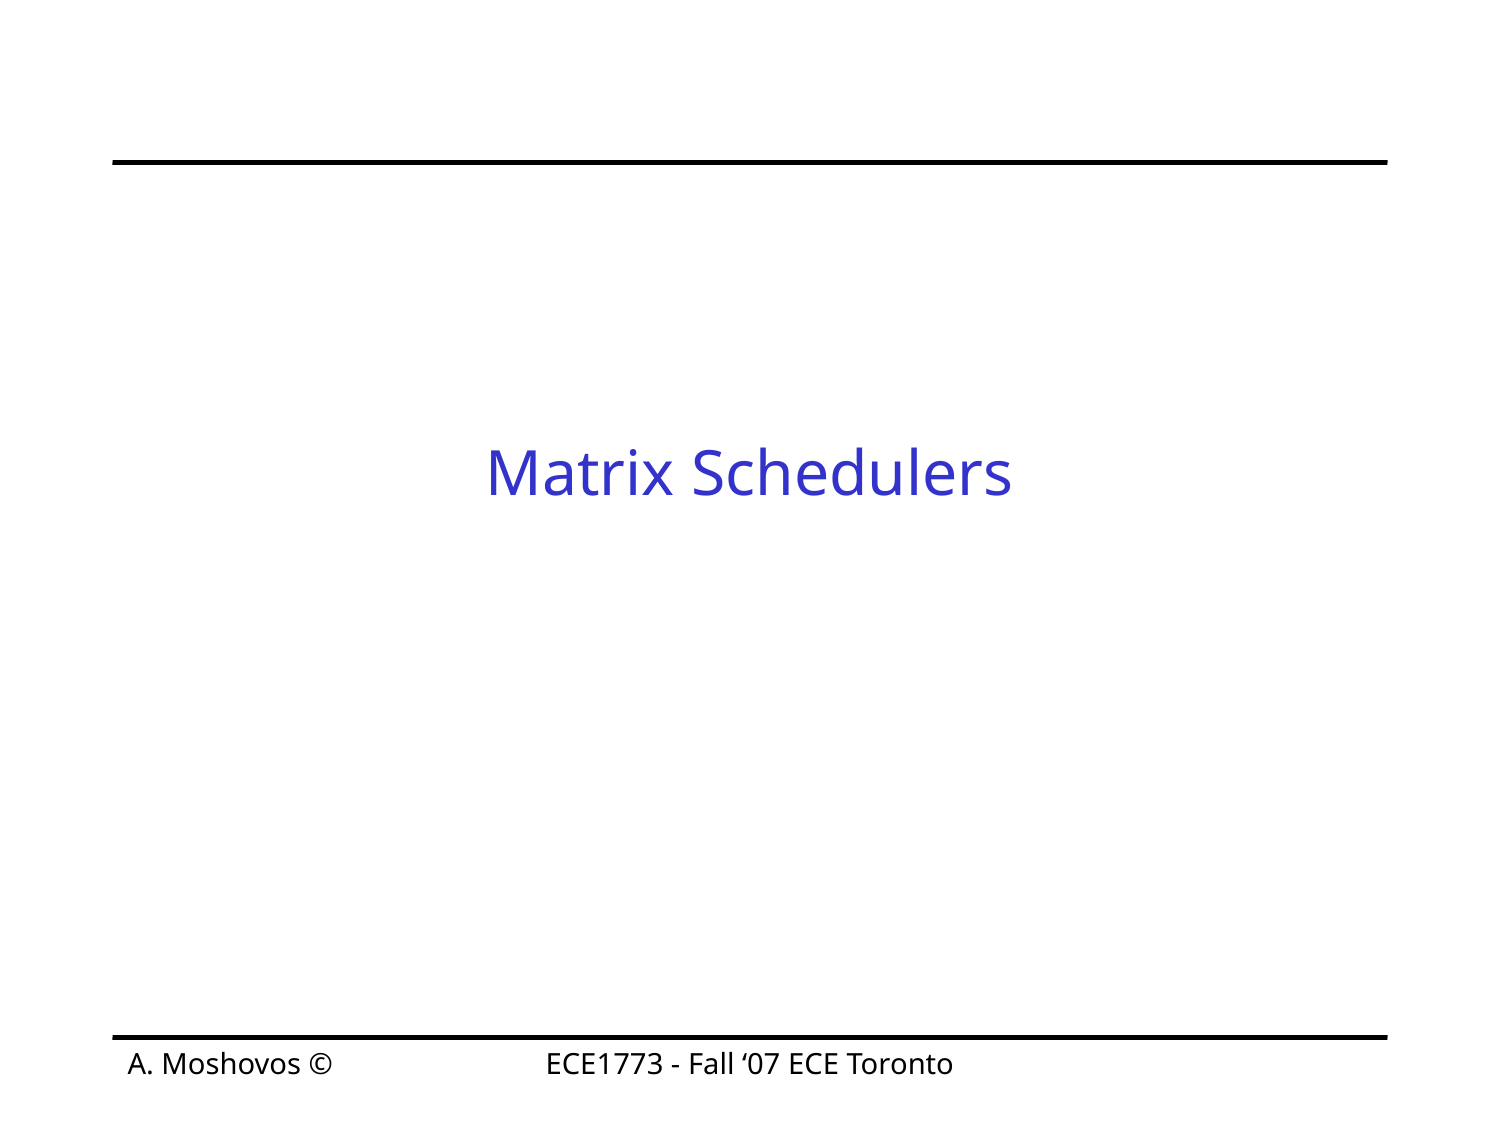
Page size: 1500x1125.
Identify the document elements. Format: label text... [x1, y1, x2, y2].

title Matrix Schedulers [112, 349, 1388, 591]
footer ECE1773 - Fall ‘07 ECE Toronto [487, 1037, 1013, 1101]
slide_number A. Moshovos © [112, 1037, 426, 1101]
